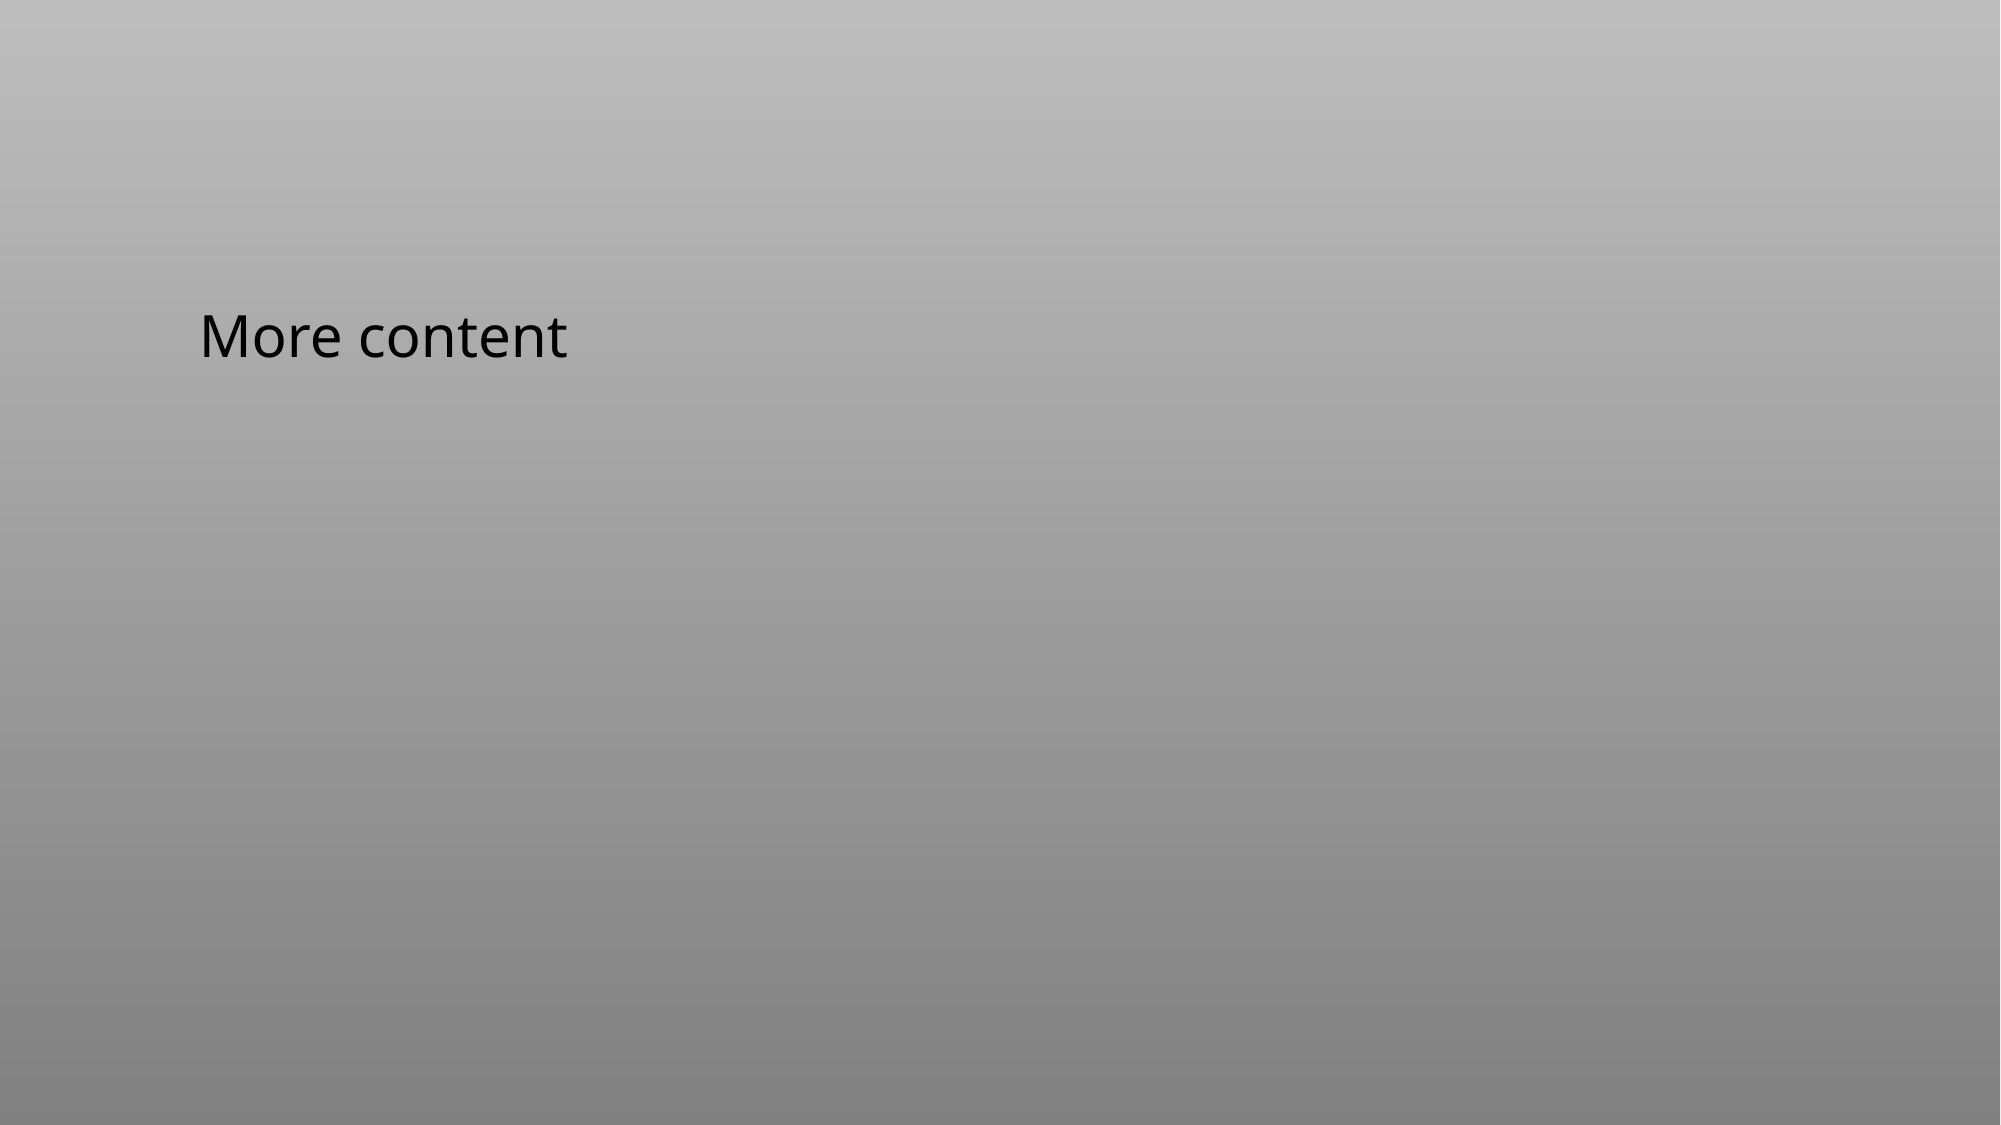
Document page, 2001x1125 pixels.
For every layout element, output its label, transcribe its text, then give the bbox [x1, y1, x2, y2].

picture [0, 0, 2001, 1125]
list More content [183, 299, 1863, 1014]
